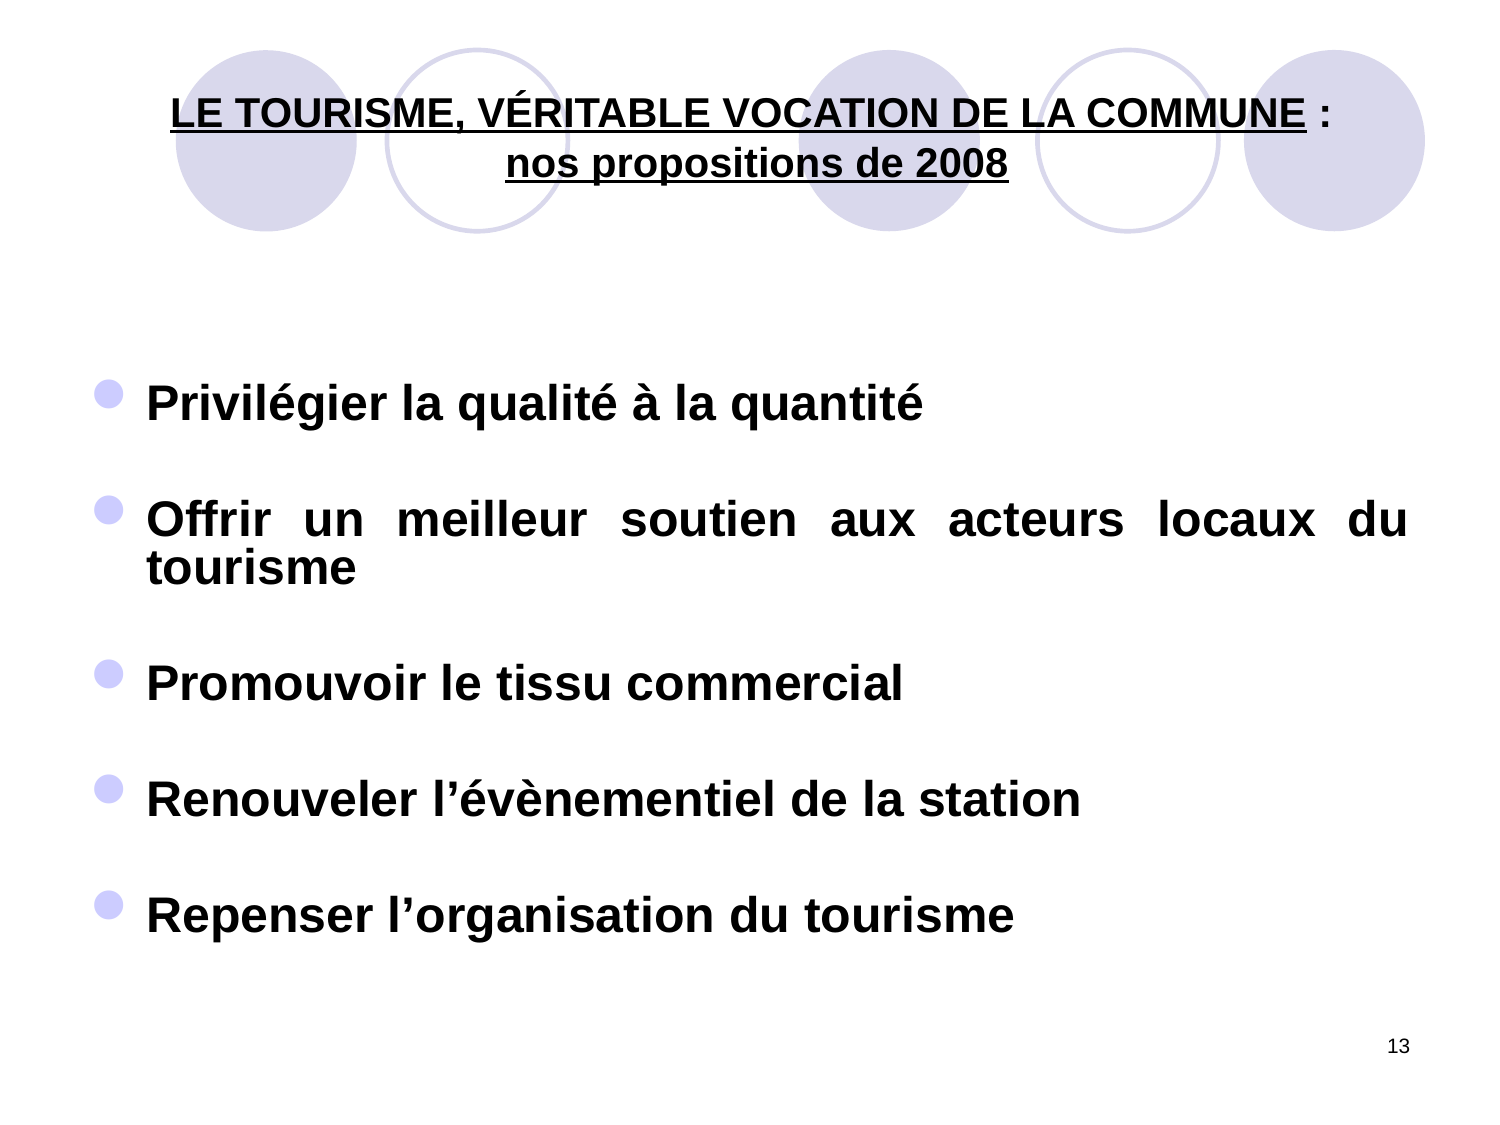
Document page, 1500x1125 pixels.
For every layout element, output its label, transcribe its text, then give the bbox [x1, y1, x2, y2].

slide_number 13 [1074, 1024, 1426, 1101]
list Privilégier la qualité à la quantité Offrir un meilleur soutien aux acteurs locaux du tourisme Promouvoir le tissu commercial Renouveler l’évènementiel de la station Repenser l’organisation du tourisme [74, 262, 1426, 1006]
title LE TOURISME, VÉRITABLE VOCATION DE LA COMMUNE : nos propositions de 2008 [81, 0, 1433, 223]
